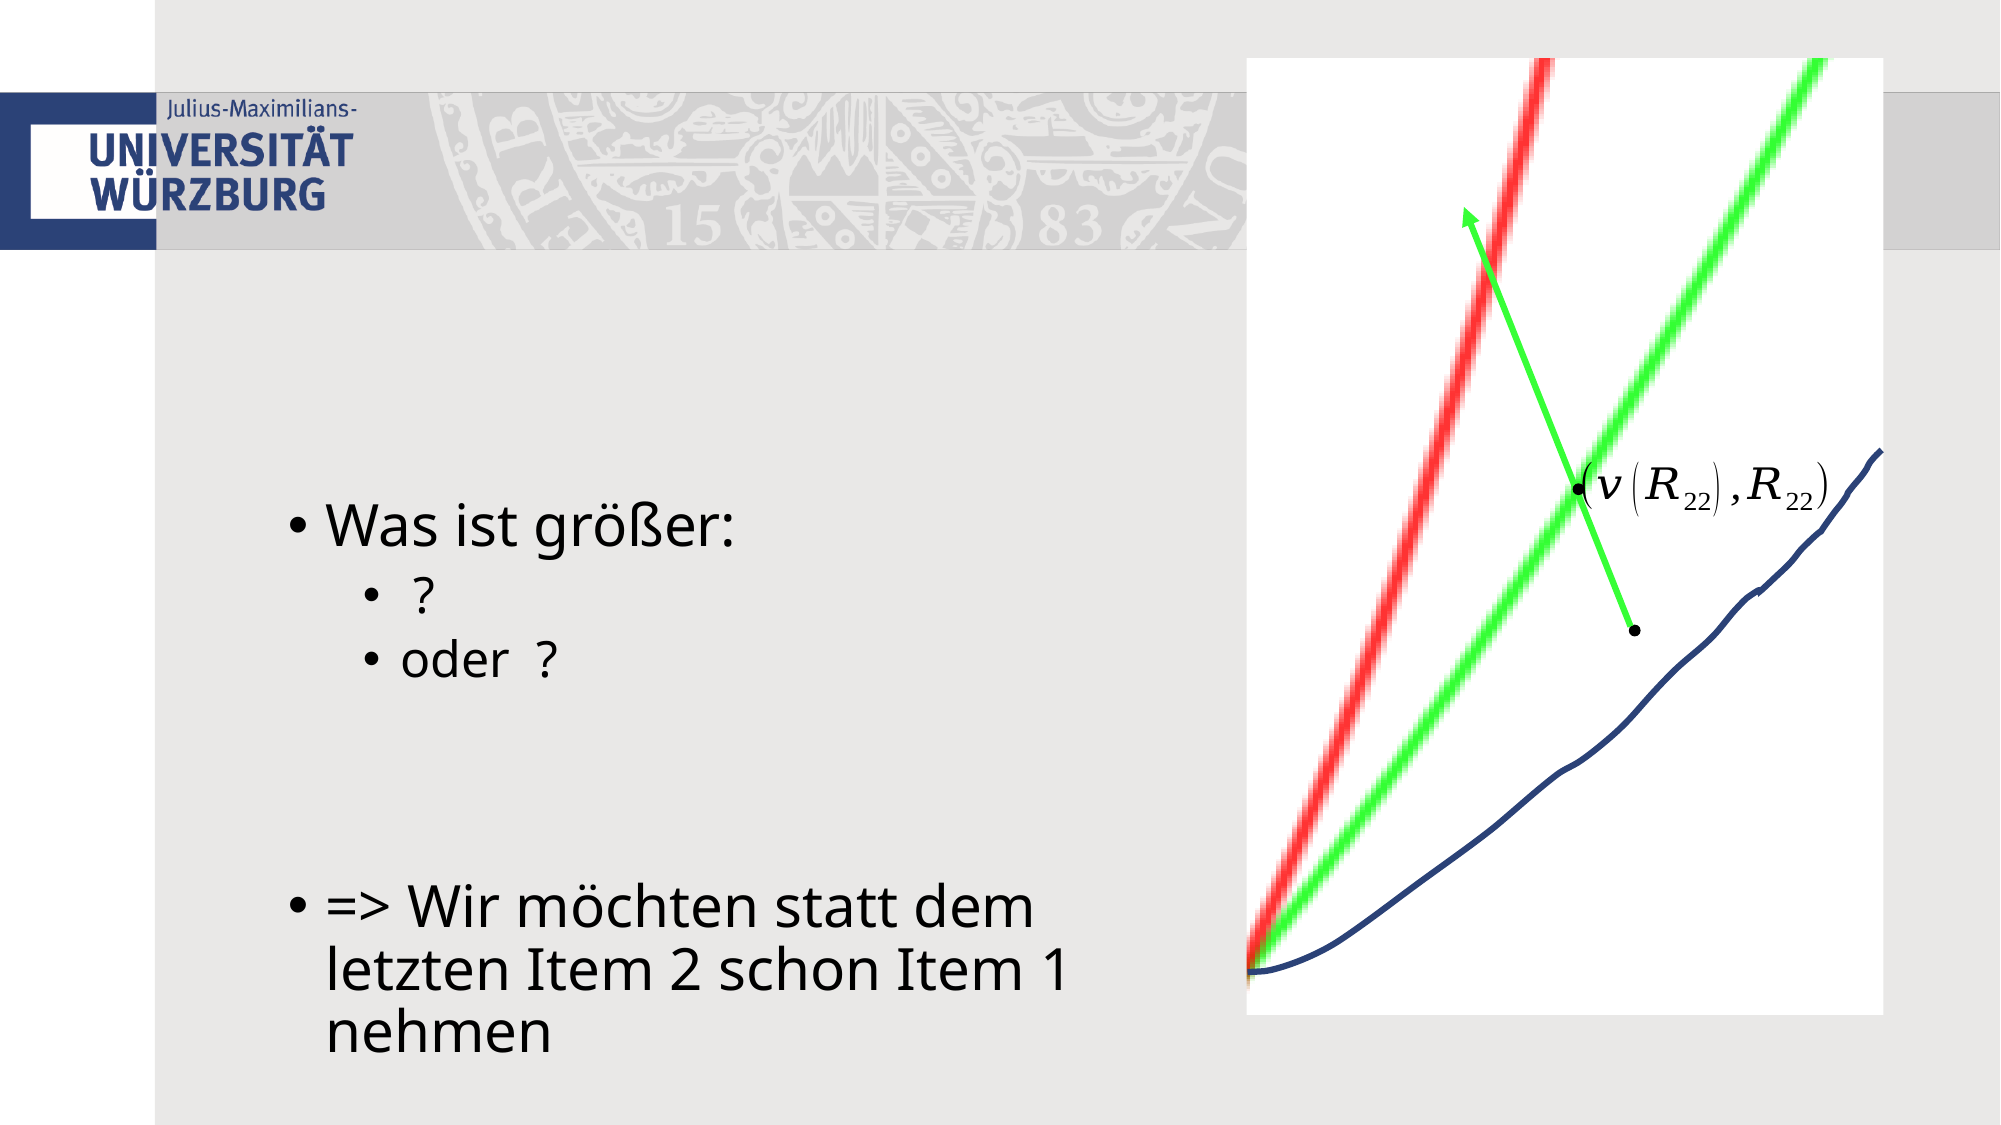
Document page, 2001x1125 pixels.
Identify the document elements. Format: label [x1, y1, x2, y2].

picture [0, 58, 2000, 1015]
text_box [1463, 206, 1631, 627]
